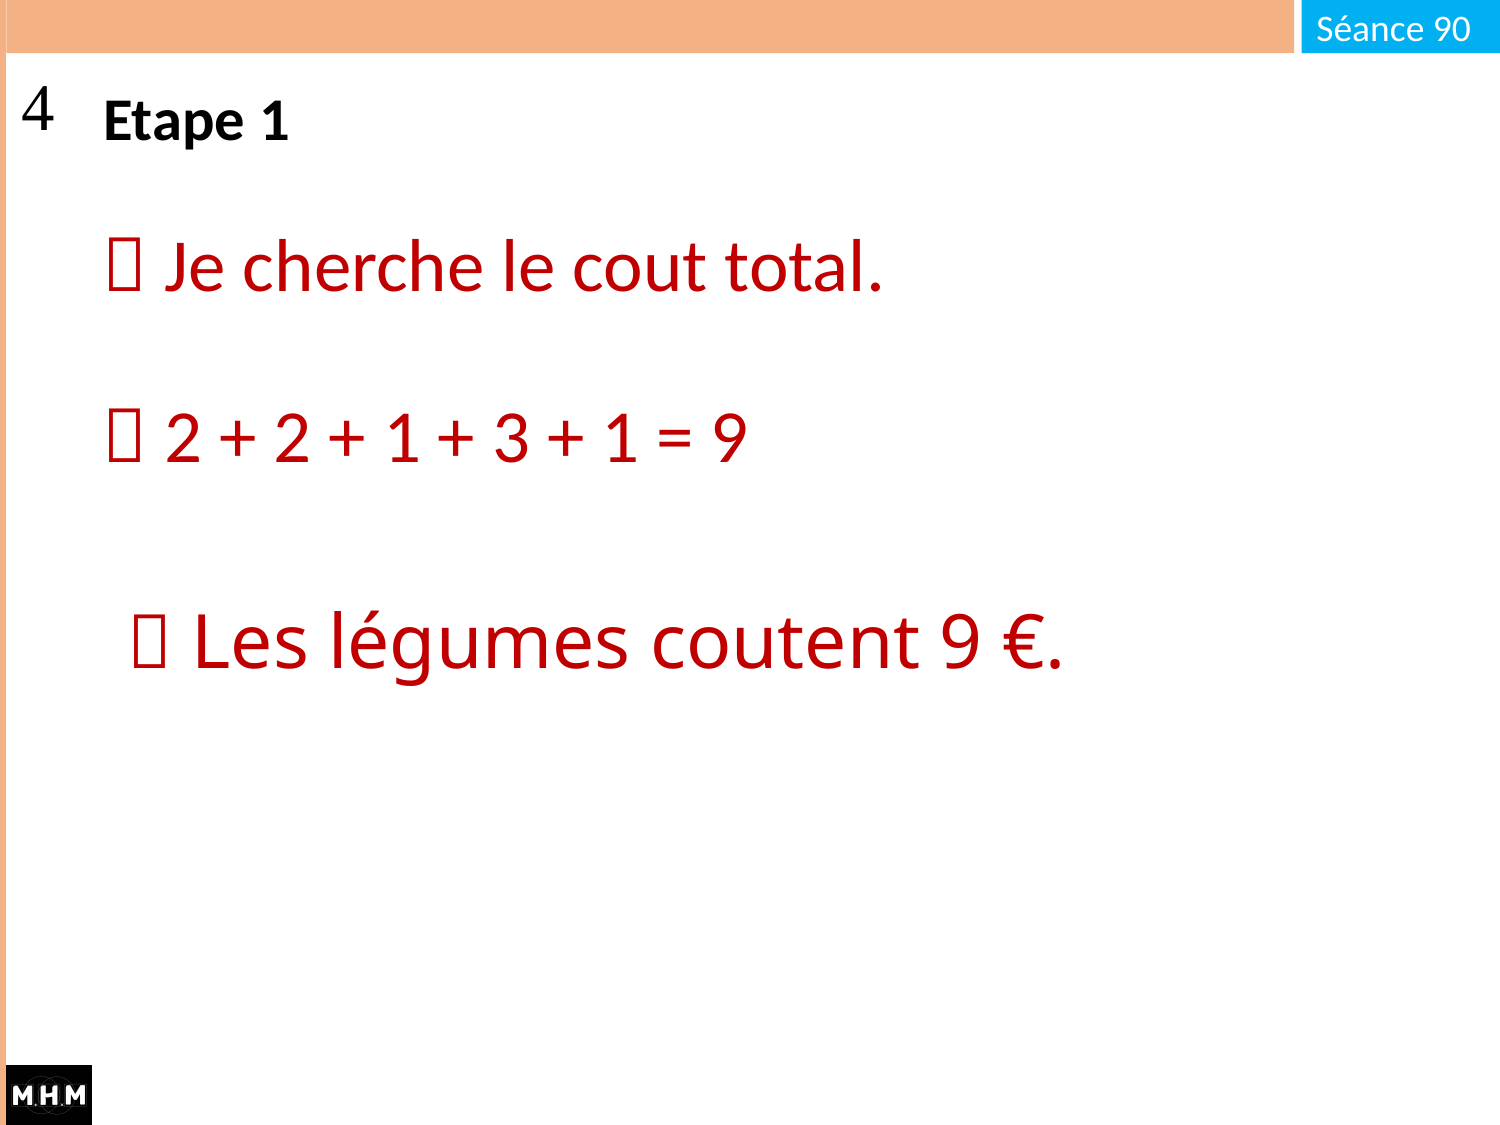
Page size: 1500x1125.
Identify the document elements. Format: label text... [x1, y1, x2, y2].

picture [6, 1065, 92, 1125]
text_box  Je cherche le cout total. [88, 209, 988, 315]
text_box  2 + 2 + 1 + 3 + 1 = 9 [88, 379, 939, 485]
title Etape 1 [88, 35, 1382, 161]
text_box  Les légumes coutent 9 €. [112, 586, 1089, 692]
